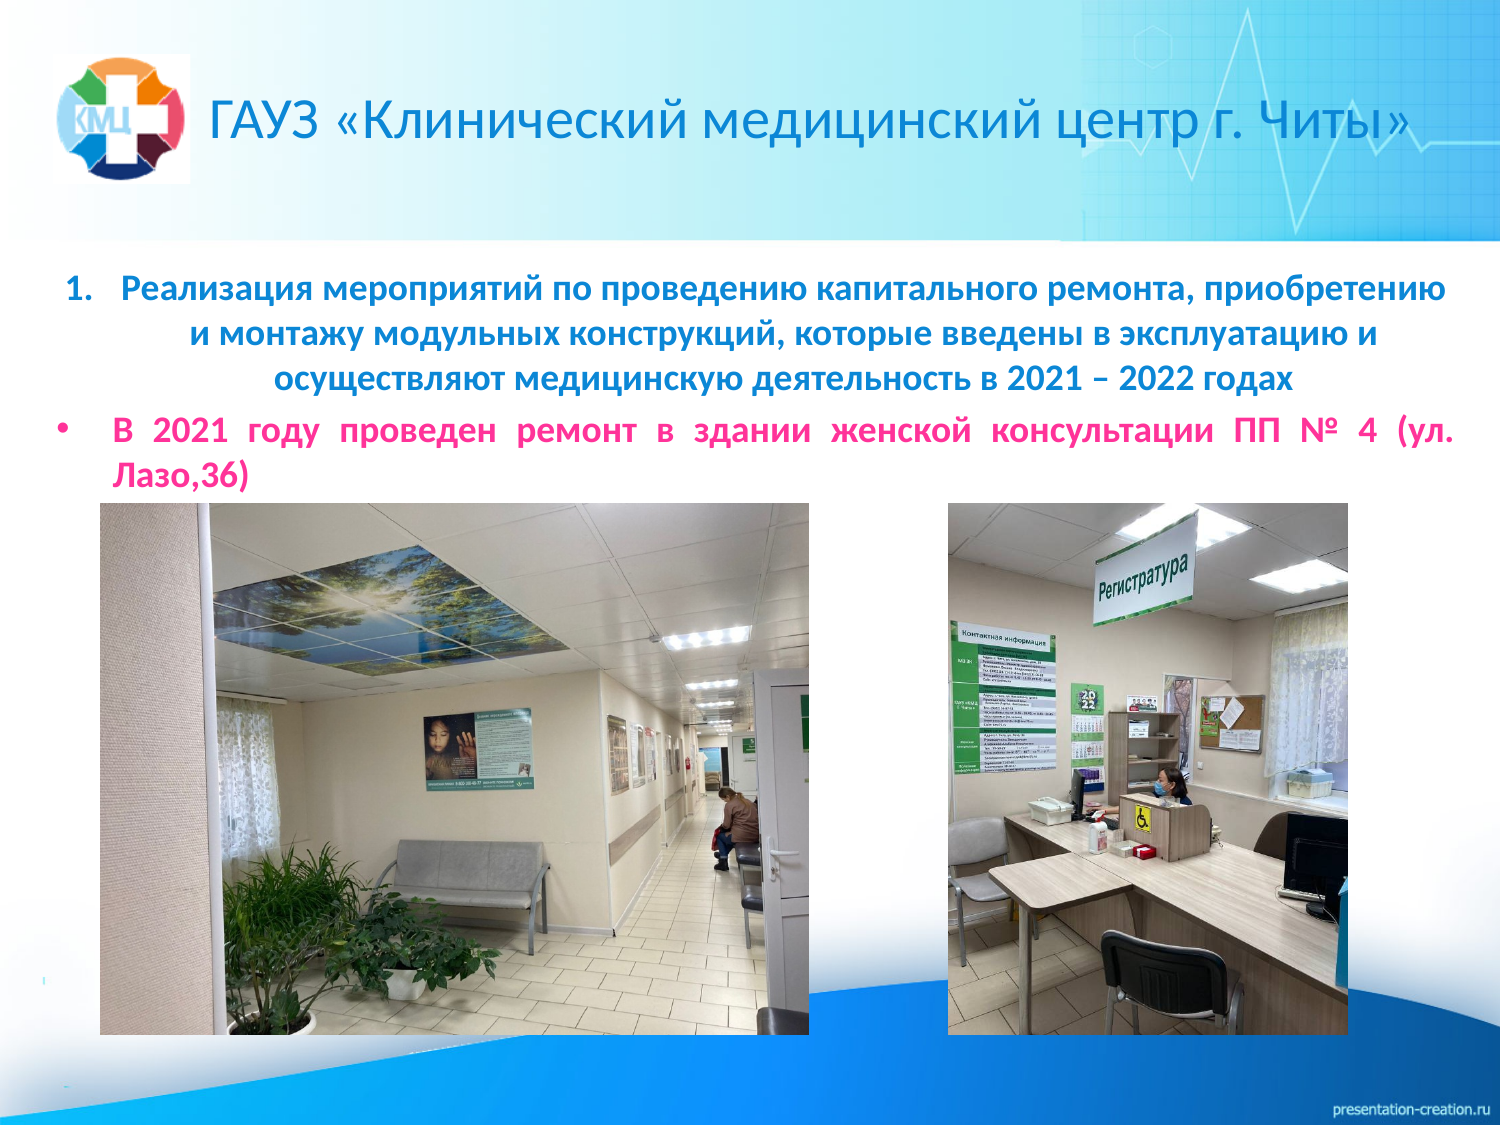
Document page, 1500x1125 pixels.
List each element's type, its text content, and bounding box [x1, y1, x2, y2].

list Реализация мероприятий по проведению капитального ремонта, приобретению и монтажу модульных конструкций, которые введены в эксплуатацию и осуществляют медицинскую деятельность в 2021 – 2022 годах В 2021 году проведен ремонт в здании женской консультации ПП № 4 (ул. Лазо,36) [41, 255, 1471, 1035]
picture [0, 0, 1500, 1125]
title ГАУЗ «Клинический медицинский центр г. Читы» [29, 10, 1436, 220]
